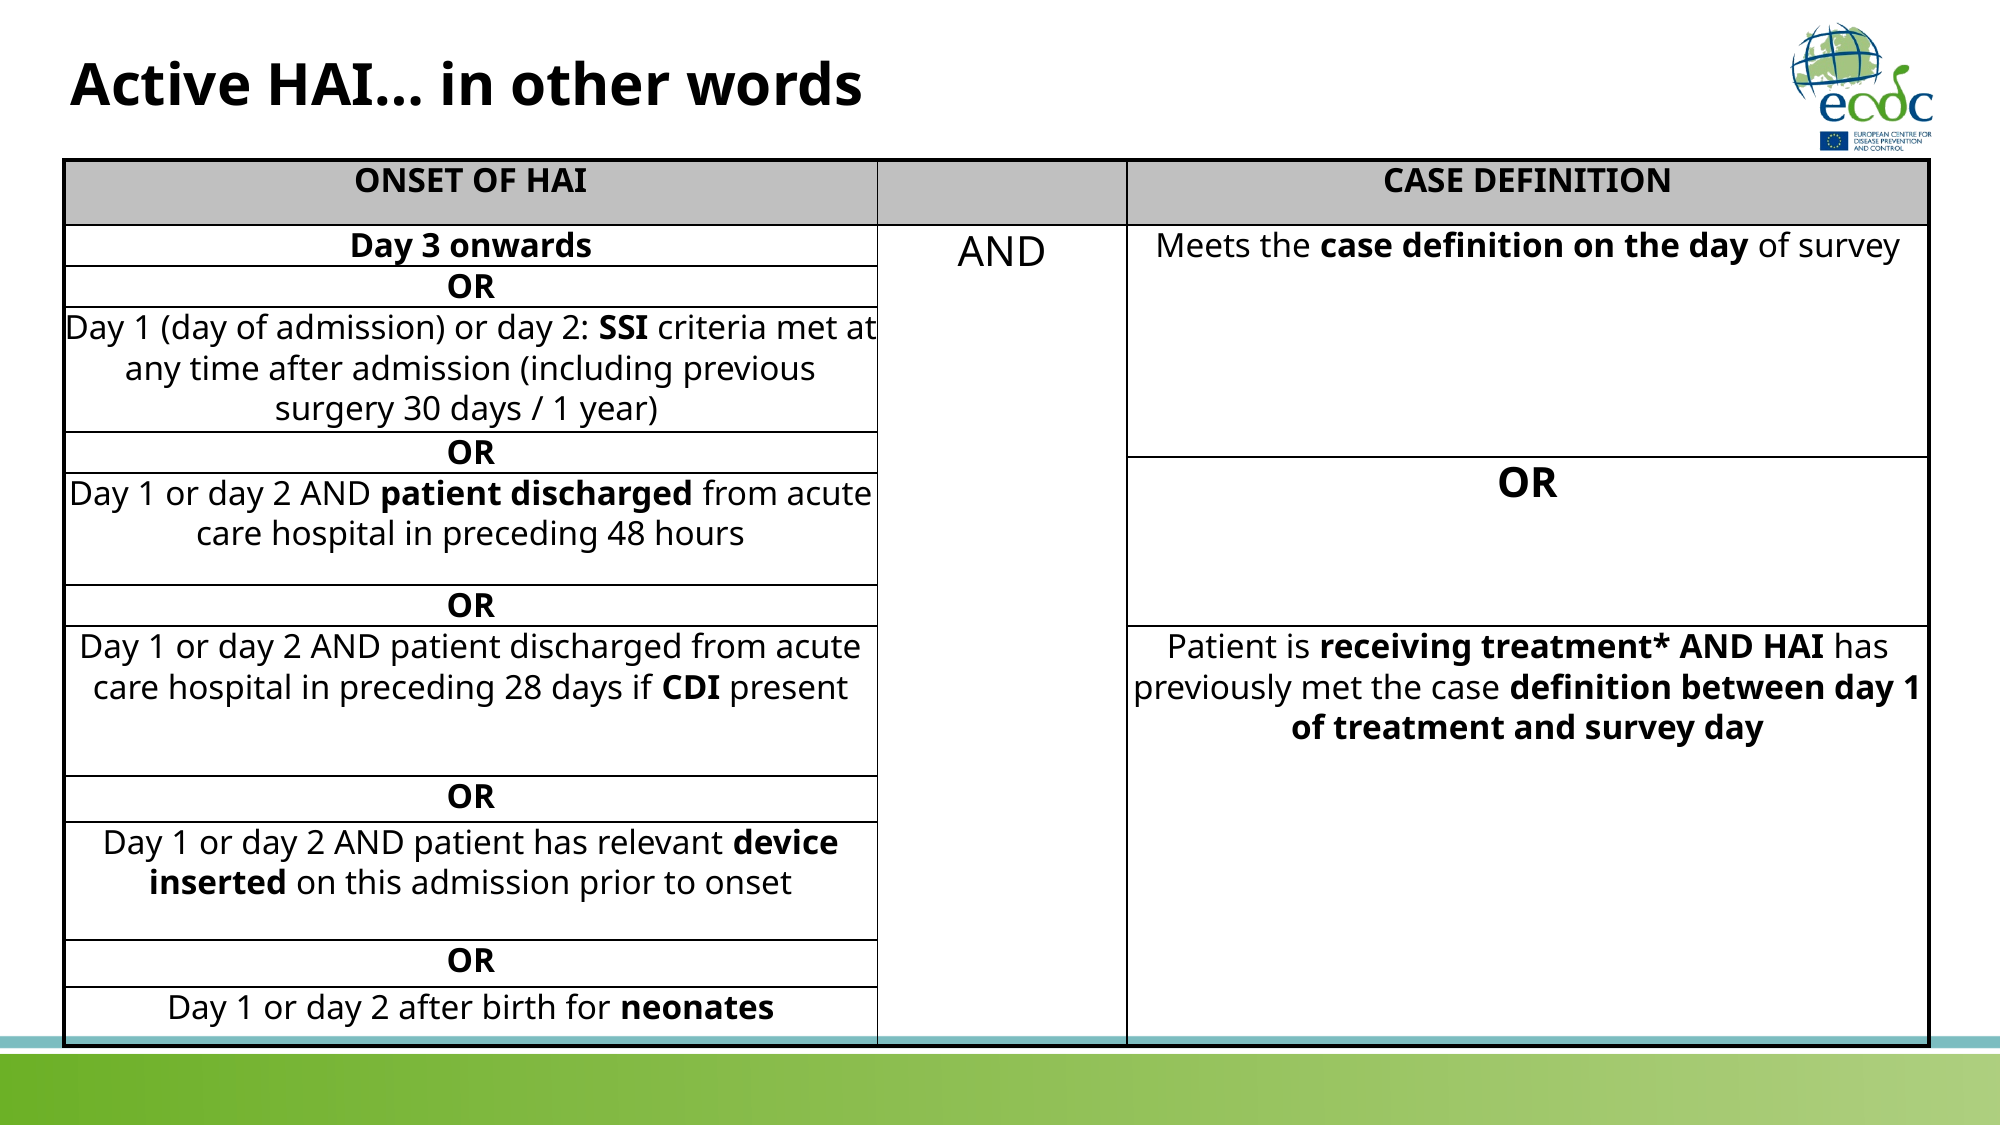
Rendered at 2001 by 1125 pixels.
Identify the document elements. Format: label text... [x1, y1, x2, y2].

picture [0, 0, 2000, 1125]
table_cell Day 1 or day 2 AND patient has relevant device inserted on this admission prior to onset [66, 823, 877, 939]
table_header CASE DEFINITION [1128, 162, 1927, 224]
table_cell Day 1 (day of admission) or day 2: SSI criteria met at any time after admission (including previous surgery 30 days / 1 year) [66, 308, 877, 431]
table_cell OR [66, 941, 877, 986]
table_header ONSET OF HAI [66, 162, 877, 224]
table_cell OR [66, 433, 877, 472]
table_cell OR [66, 586, 877, 625]
table_header [878, 162, 1126, 224]
title Active HAI… in other words [70, 54, 1764, 158]
table_cell Day 1 or day 2 AND patient discharged from acute care hospital in preceding 28 days if CDI present [66, 627, 877, 775]
table_cell OR [66, 267, 877, 306]
table_cell Patient is receiving treatment* AND HAI has previously met the case definition between day 1 of treatment and survey day [1128, 627, 1927, 1044]
table_cell OR [66, 777, 877, 821]
table_cell OR [1128, 458, 1927, 625]
table_cell AND [878, 226, 1126, 1044]
table_cell Day 1 or day 2 after birth for neonates [66, 988, 877, 1044]
table_cell Day 1 or day 2 AND patient discharged from acute care hospital in preceding 48 hours [66, 474, 877, 584]
table_cell Day 3 onwards [66, 226, 877, 265]
table_cell Meets the case definition on the day of survey [1128, 226, 1927, 456]
